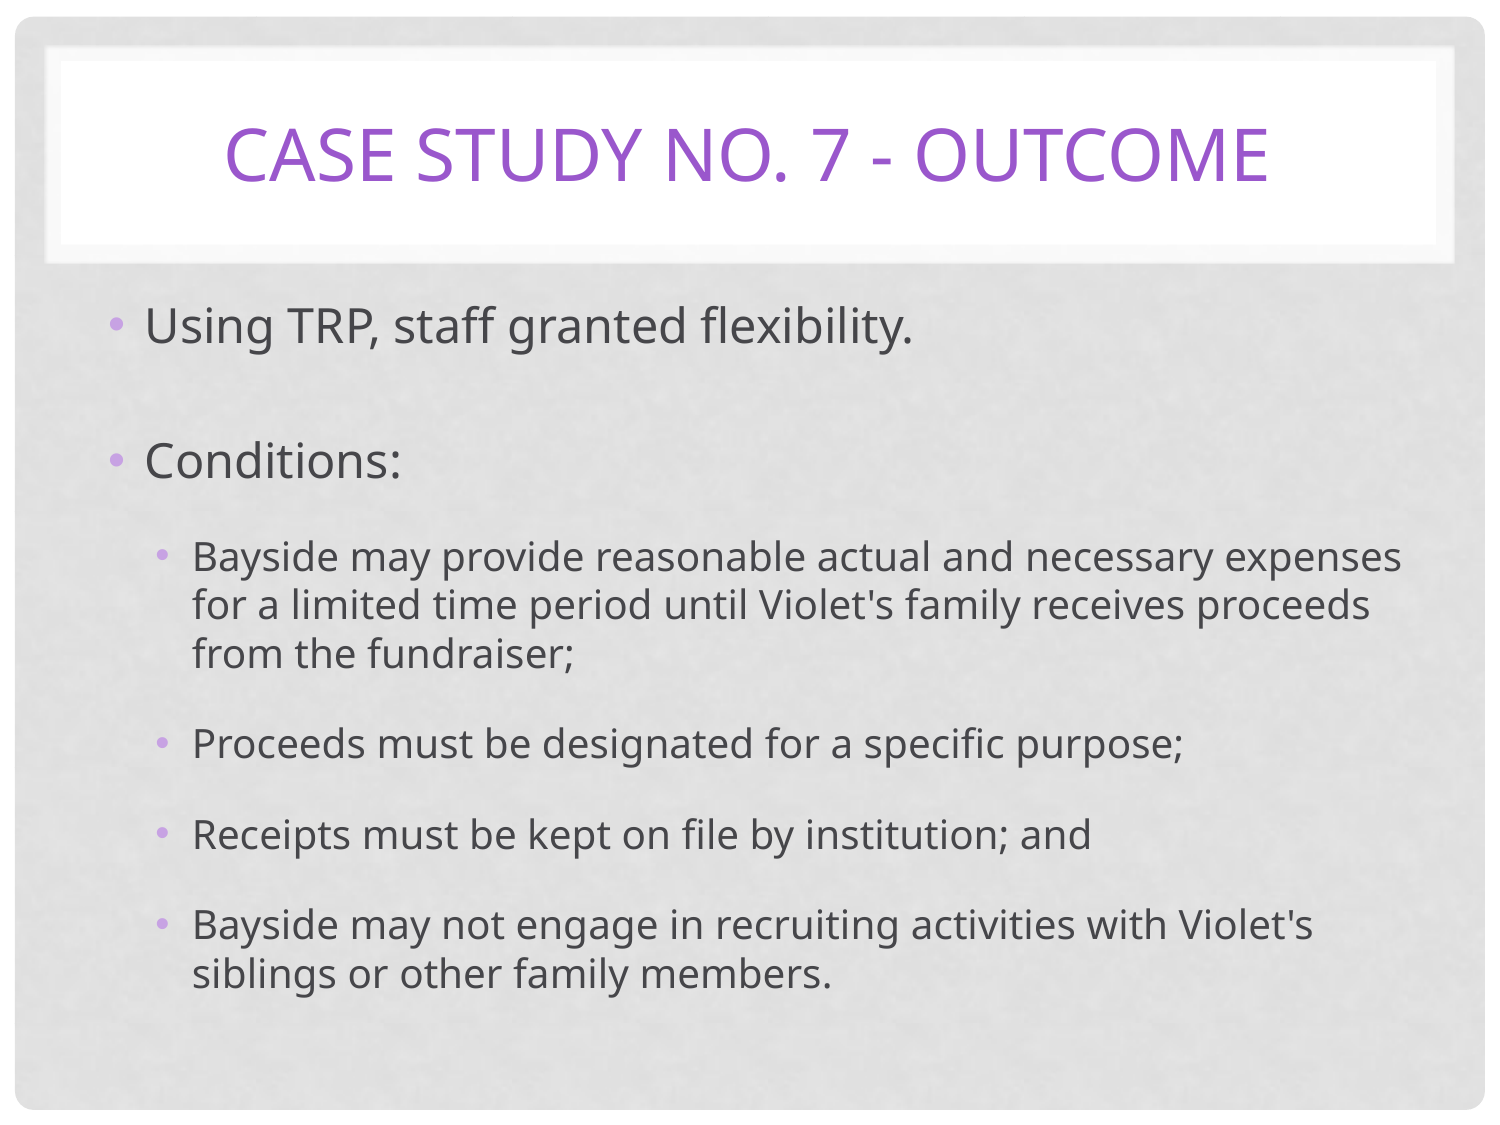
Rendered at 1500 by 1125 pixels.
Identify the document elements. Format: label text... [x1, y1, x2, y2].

list Using TRP, staff granted flexibility. Conditions: Bayside may provide reasonable actual and necessary expenses for a limited time period until Violet's family receives proceeds from the fundraiser; Proceeds must be designated for a specific purpose; Receipts must be kept on file by institution; and Bayside may not engage in recruiting activities with Violet's siblings or other family members. [75, 287, 1425, 1005]
title Case Study No. 7 - outcome [69, 66, 1425, 238]
